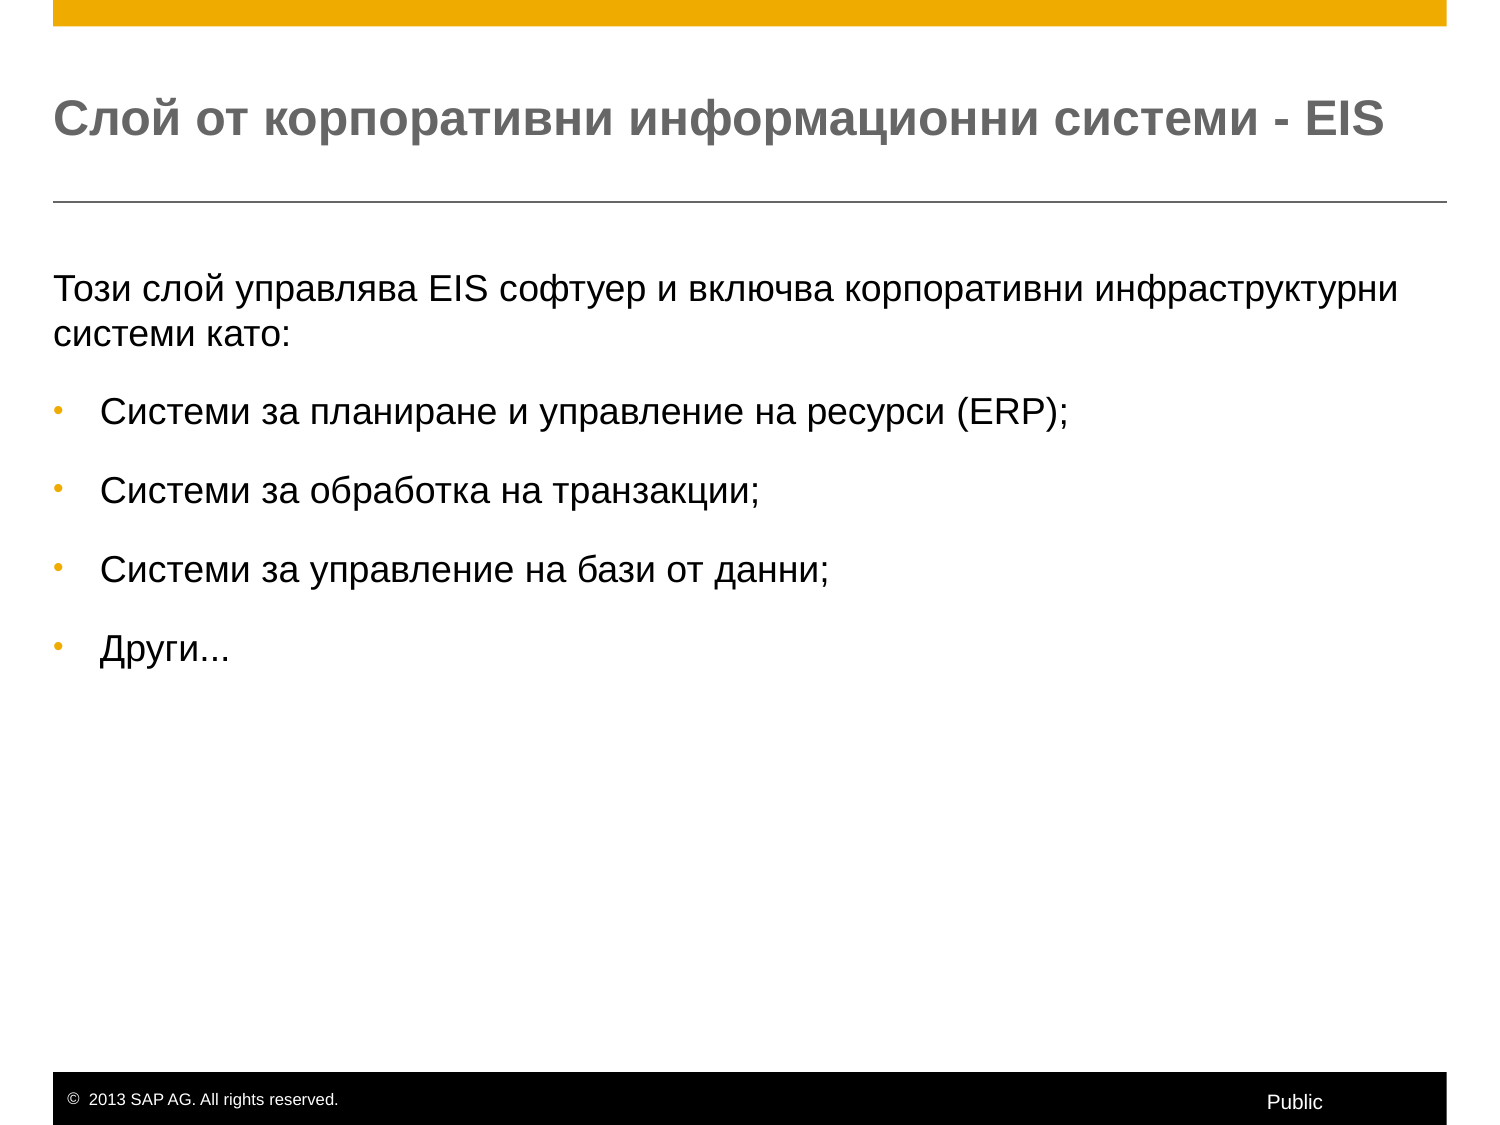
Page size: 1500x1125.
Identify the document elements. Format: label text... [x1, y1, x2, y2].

title Слой от корпоративни информационни системи - EIS [53, 53, 1447, 178]
list Този слой управлява EIS софтуер и включва корпоративни инфраструктурни системи като: Системи за планиране и управление на ресурси (ERP); Системи за обработка на транзакции; Системи за управление на бази от данни; Други... [53, 263, 1440, 998]
